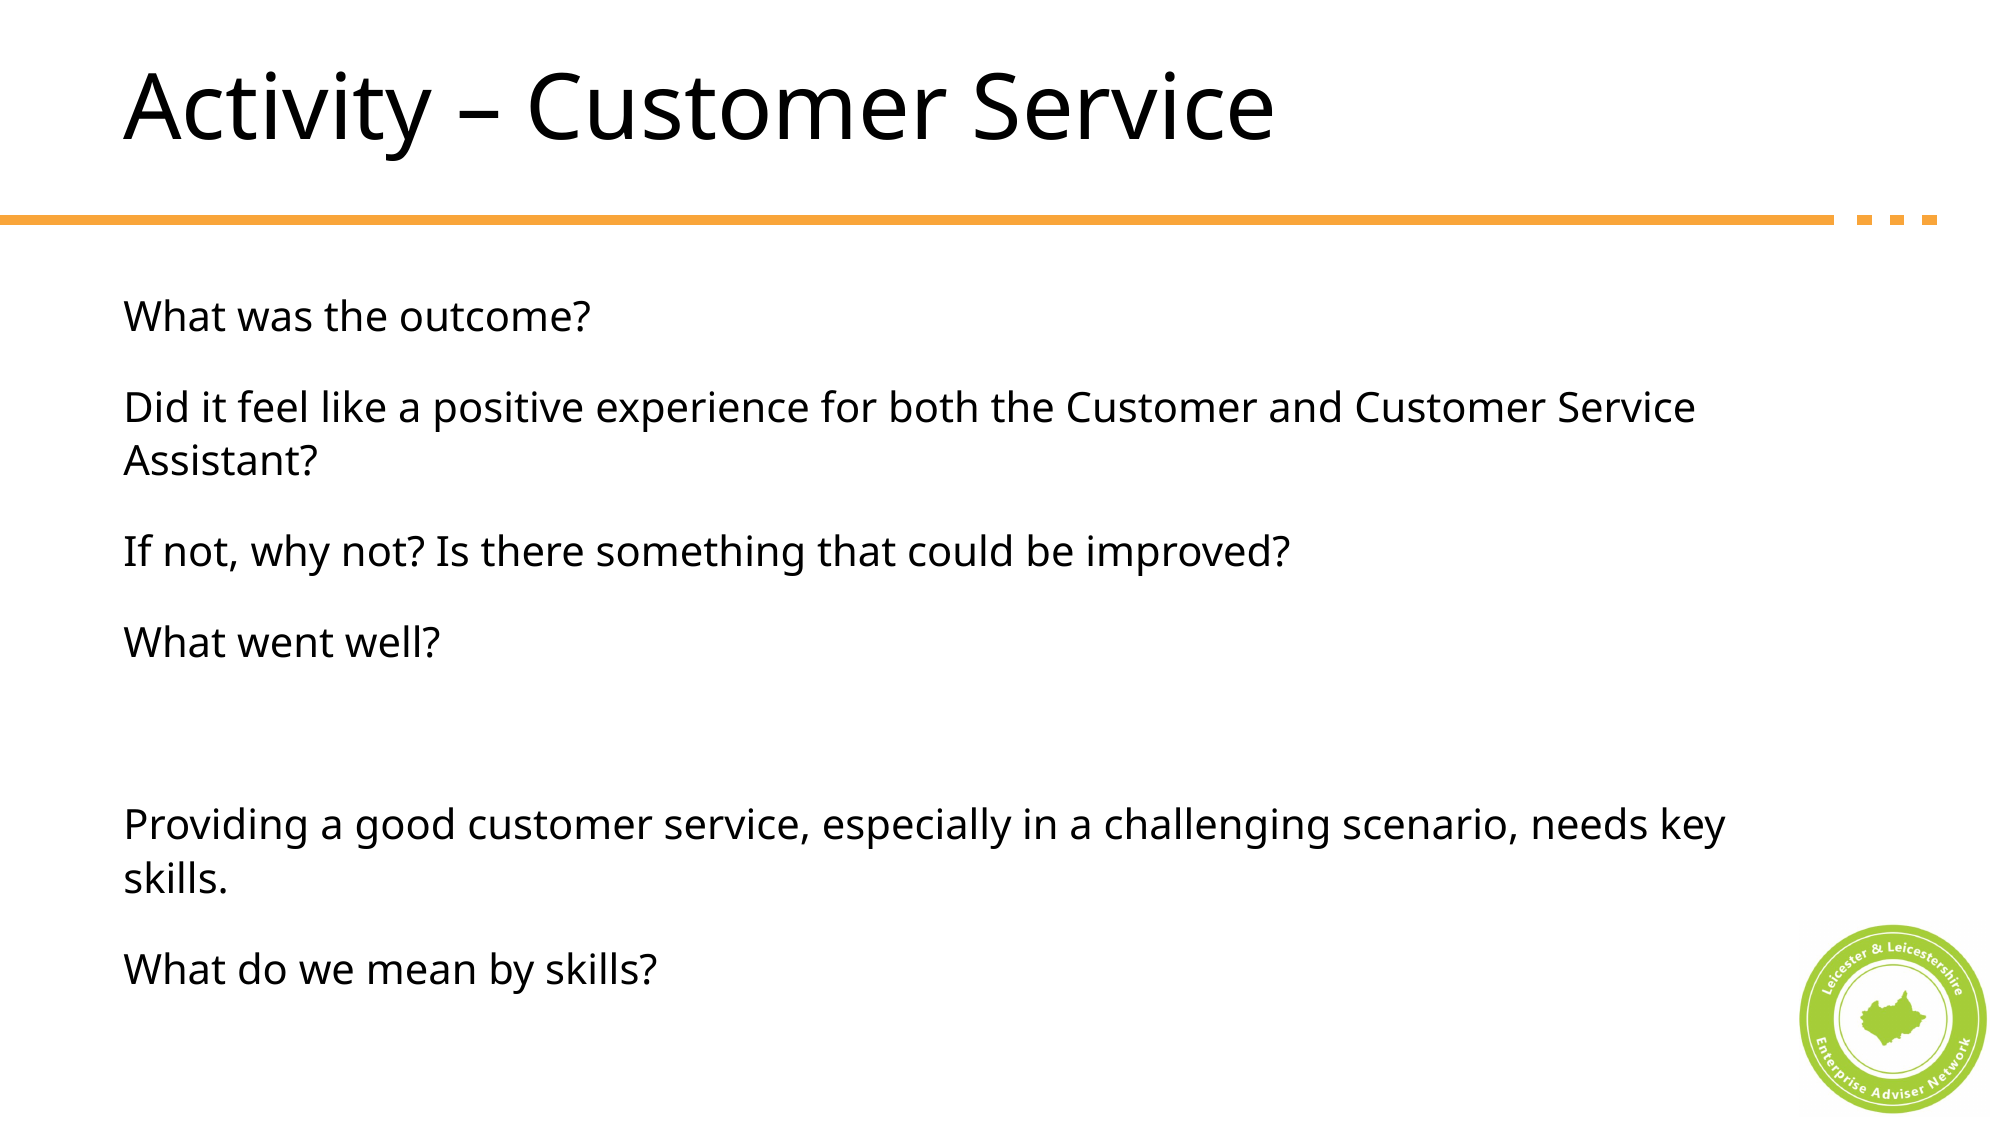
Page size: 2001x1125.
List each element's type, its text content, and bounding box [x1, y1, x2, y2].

title Activity – Customer Service [108, 41, 1800, 177]
text_box [0, 215, 1834, 225]
text_box [1857, 215, 1872, 225]
picture [1799, 920, 1990, 1117]
text_box [1922, 215, 1937, 225]
list What was the outcome? Did it feel like a positive experience for both the Customer and Customer Service Assistant? If not, why not? Is there something that could be improved? What went well? Providing a good customer service, especially in a challenging scenario, needs key skills. What do we mean by skills? [108, 278, 1834, 993]
text_box [1890, 215, 1904, 225]
